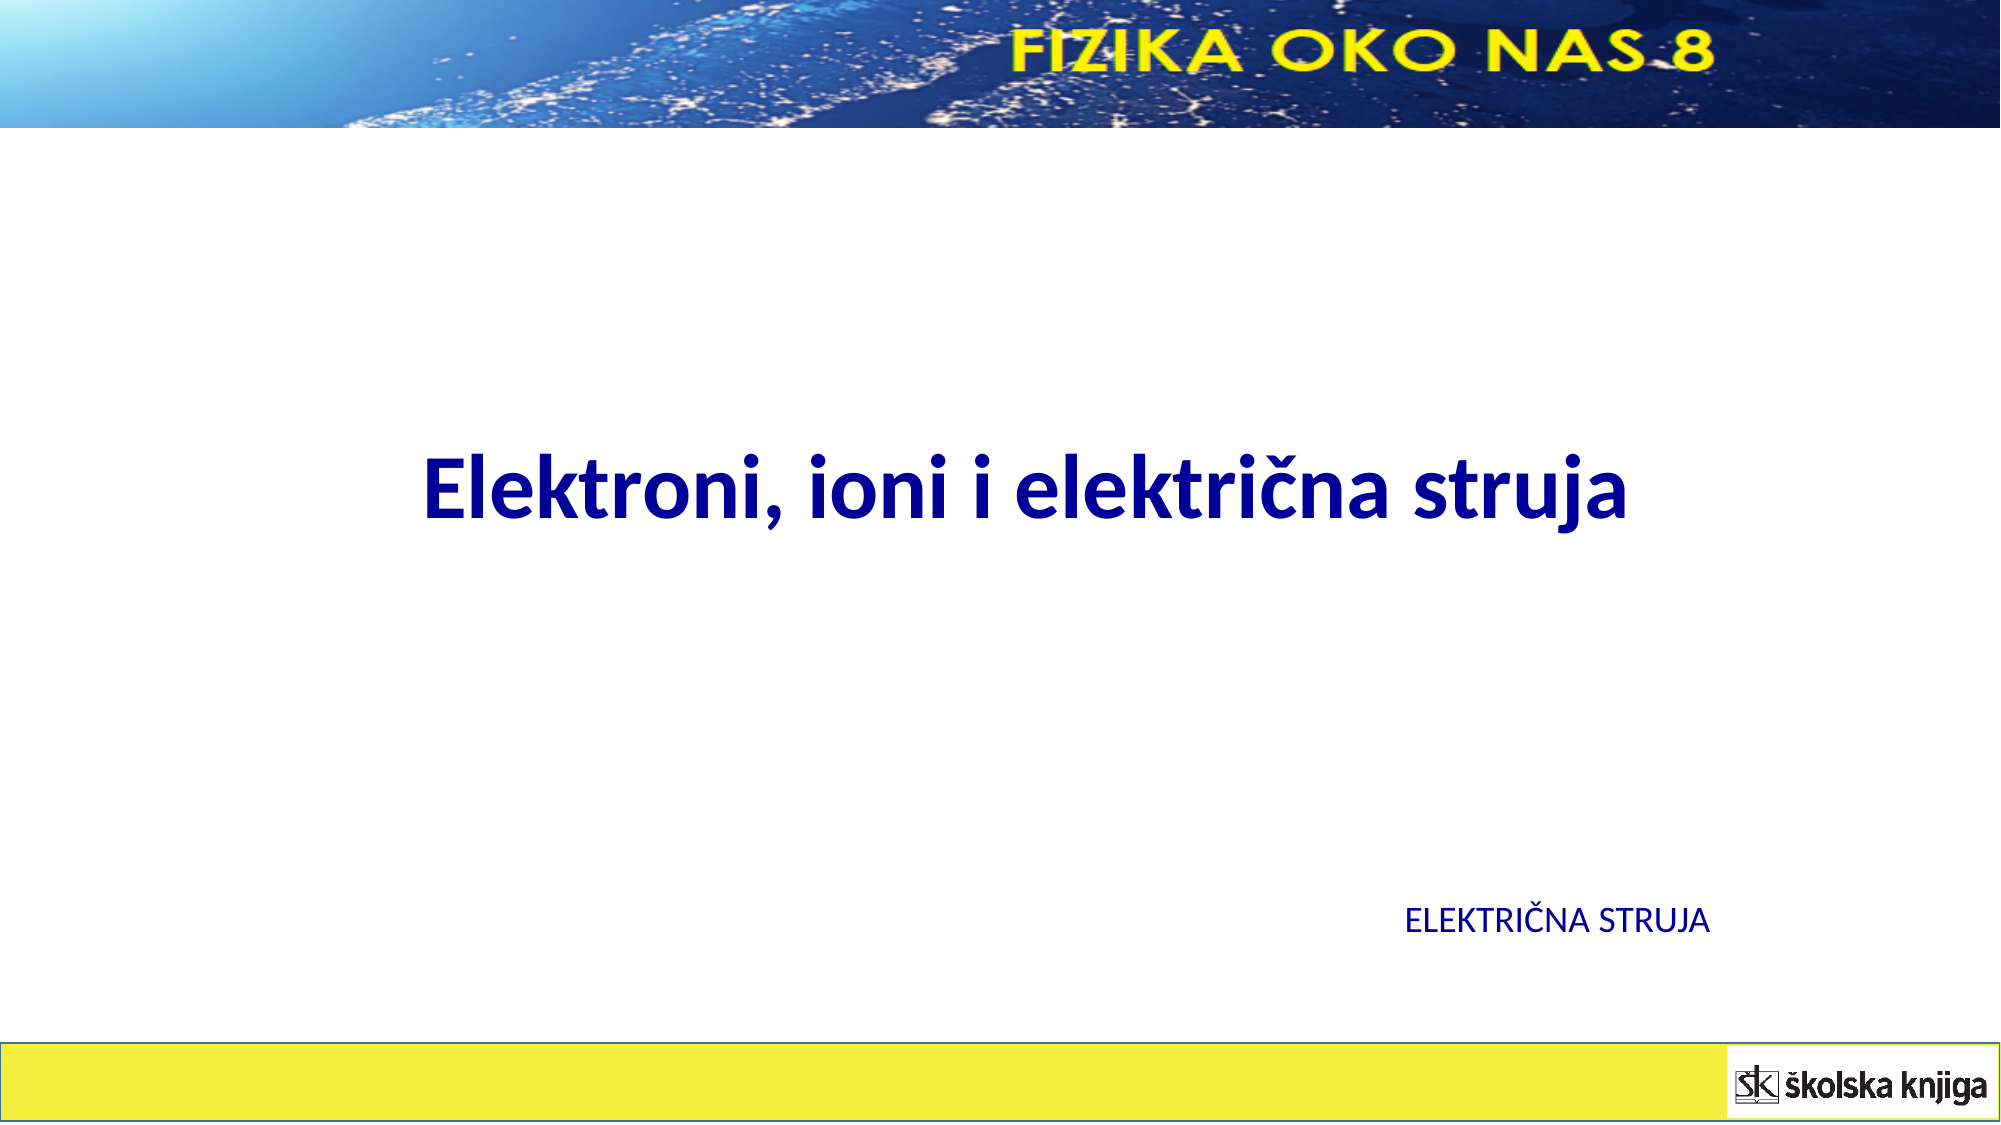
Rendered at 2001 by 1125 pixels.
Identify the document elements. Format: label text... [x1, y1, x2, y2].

text_box ELEKTRIČNA STRUJA [1389, 887, 1897, 948]
picture [0, 0, 2000, 128]
subtitle Elektroni, ioni i električna struja [287, 431, 1788, 704]
picture [1727, 1046, 1998, 1118]
